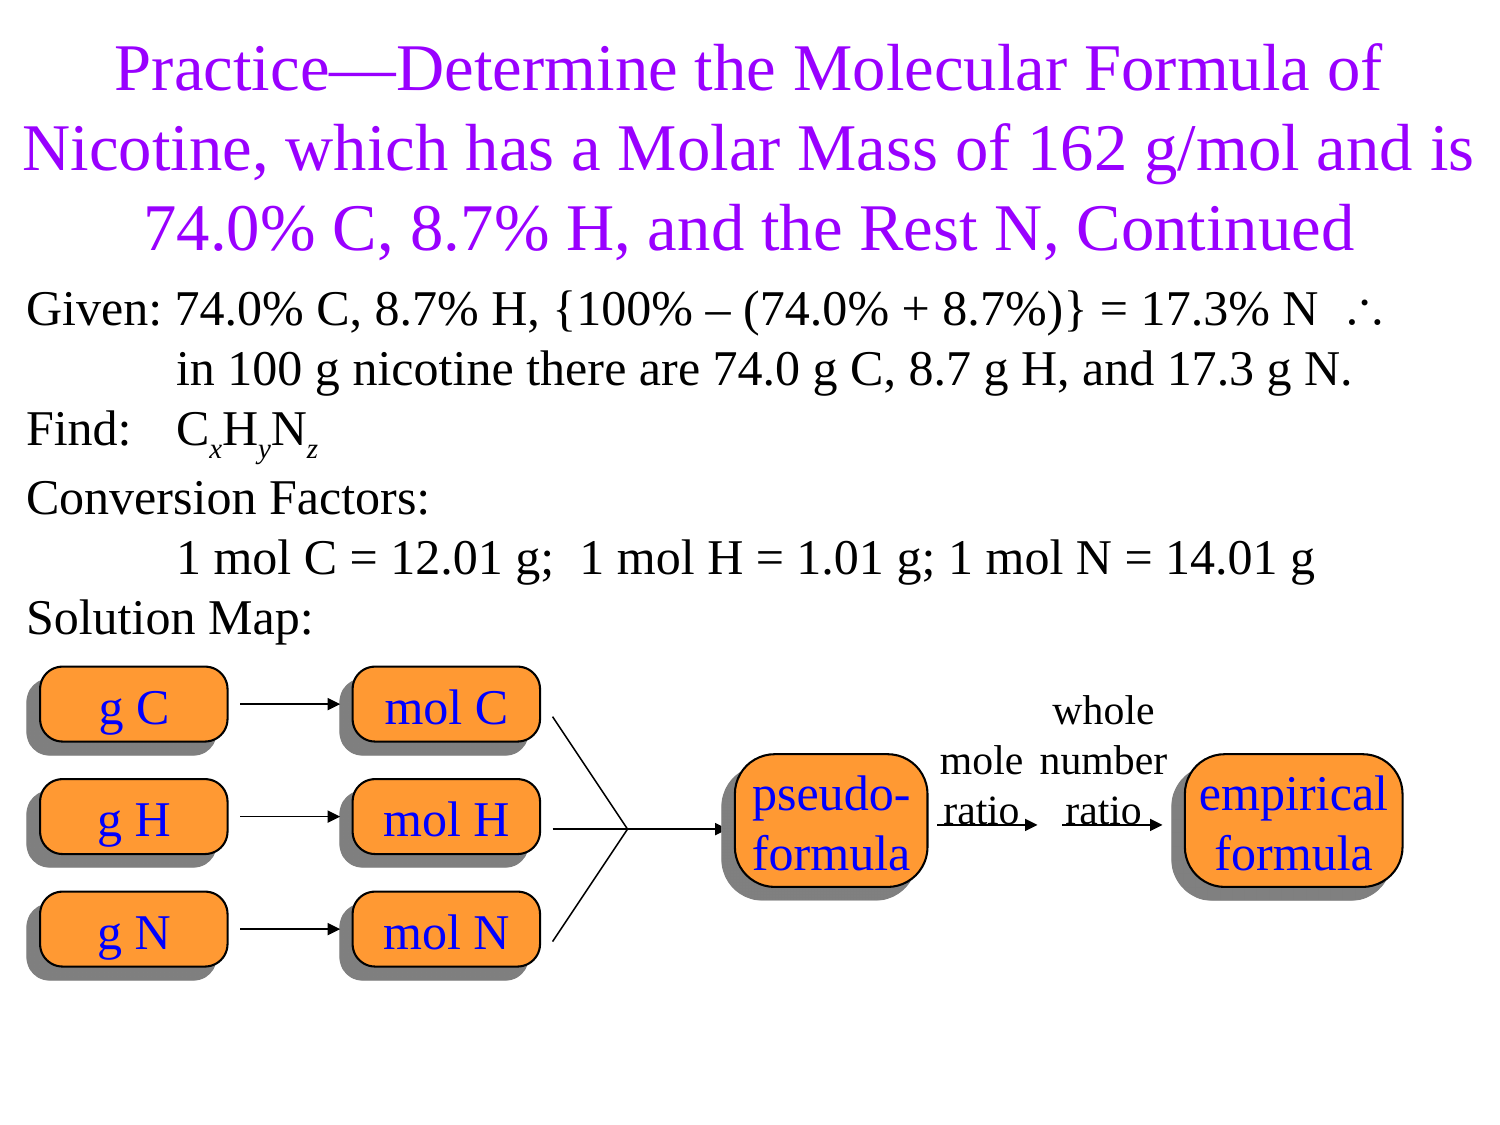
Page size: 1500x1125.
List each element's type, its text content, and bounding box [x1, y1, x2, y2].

text_box g N [40, 891, 228, 967]
text_box pseudo- formula [734, 754, 928, 887]
text_box mol N [352, 891, 541, 967]
text_box Given: 74.0% C, 8.7% H, {100% – (74.0% + 8.7%)} = 17.3% N  in 100 g nicotine there are 74.0 g C, 8.7 g H, and 17.3 g N. Find: CxHyNz Conversion Factors: 1 mol C = 12.01 g; 1 mol H = 1.01 g; 1 mol N = 14.01 g Solution Map: [11, 268, 1415, 652]
text_box Practice—Determine the Molecular Formula of Nicotine, which has a Molar Mass of 162 g/mol and is 74.0% C, 8.7% H, and the Rest N, Continued [0, 49, 1500, 238]
text_box g C [40, 666, 228, 742]
text_box g H [40, 779, 228, 855]
text_box [552, 822, 722, 836]
text_box mol H [352, 779, 541, 855]
text_box [240, 922, 341, 936]
text_box [240, 697, 341, 711]
text_box [240, 810, 341, 823]
text_box whole number ratio [1024, 675, 1183, 841]
text_box empirical formula [1184, 754, 1403, 887]
text_box mol C [352, 666, 541, 742]
text_box mole ratio [924, 724, 1024, 841]
